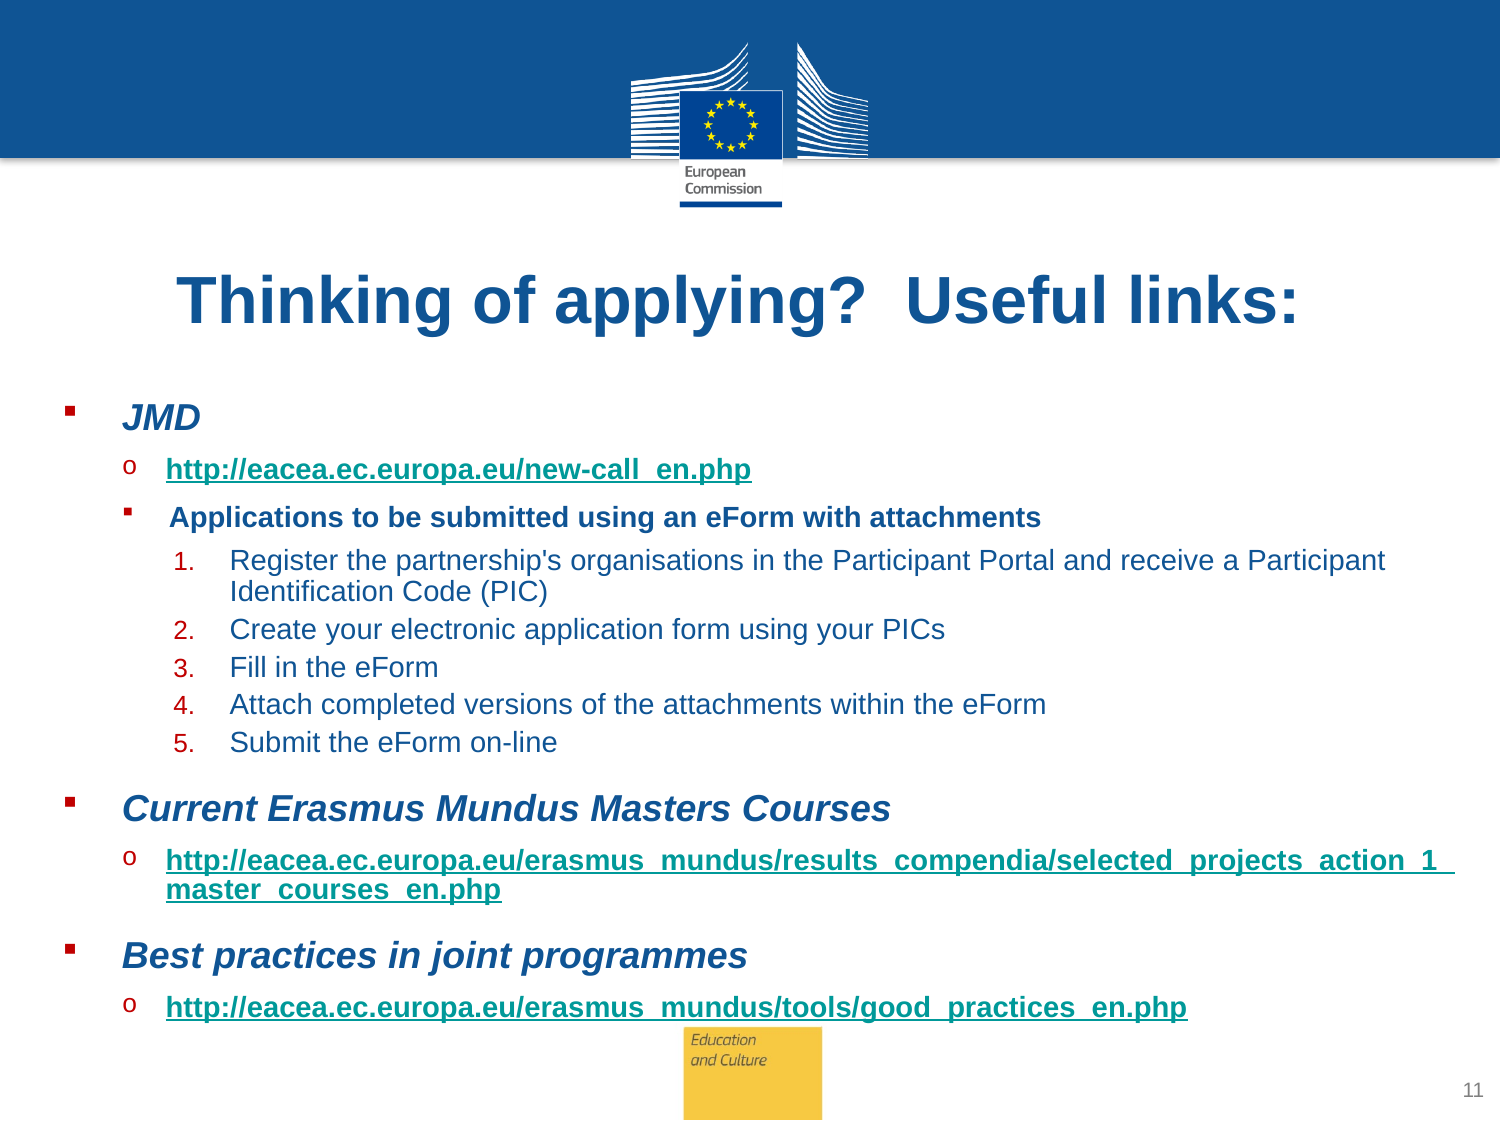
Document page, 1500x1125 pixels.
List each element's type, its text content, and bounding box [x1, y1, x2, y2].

title Thinking of applying? Useful links: [64, 219, 1415, 374]
list JMD http://eacea.ec.europa.eu/new-call_en.php Applications to be submitted using an eForm with attachments Register the partnership's organisations in the Participant Portal and receive a Participant Identification Code (PIC) Create your electronic application form using your PICs Fill in the eForm Attach completed versions of the attachments within the eForm Submit the eForm on-line Current Erasmus Mundus Masters Courses http://eacea.ec.europa.eu/erasmus_mundus/results_compendia/selected_projects_action_1_master_courses_en.php Best practices in joint programmes http://eacea.ec.europa.eu/erasmus_mundus/tools/good_practices_en.php [17, 385, 1483, 1047]
slide_number 11 [1446, 1069, 1500, 1125]
picture [129, 1047, 1376, 1120]
picture [631, 42, 868, 208]
